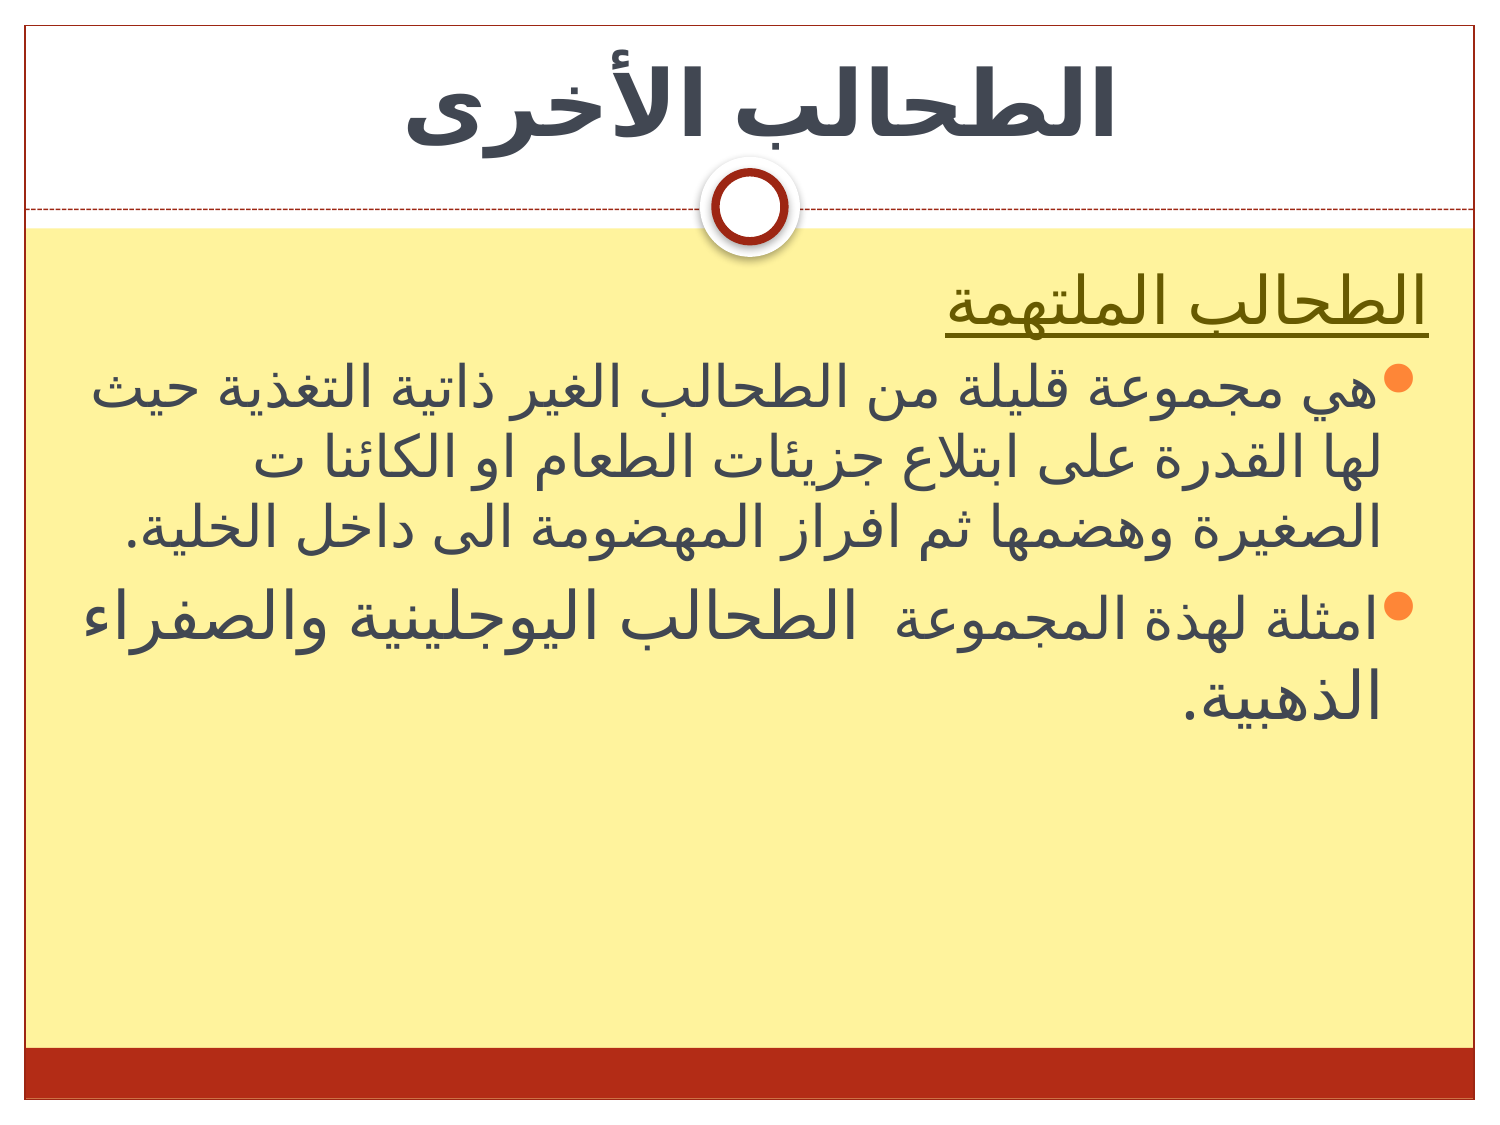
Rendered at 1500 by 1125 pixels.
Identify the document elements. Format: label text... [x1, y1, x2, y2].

title الطحالب الأخرى [49, 37, 1450, 162]
list الطحالب الملتهمة هي مجموعة قليلة من الطحالب الغير ذاتية التغذية حيث لها القدرة على ابتلاع جزيئات الطعام او الكائنا ت الصغيرة وهضمها ثم افراز المهضومة الى داخل الخلية. امثلة لهذة المجموعة الطحالب اليوجلينية والصفراء الذهبية. [49, 250, 1445, 1001]
